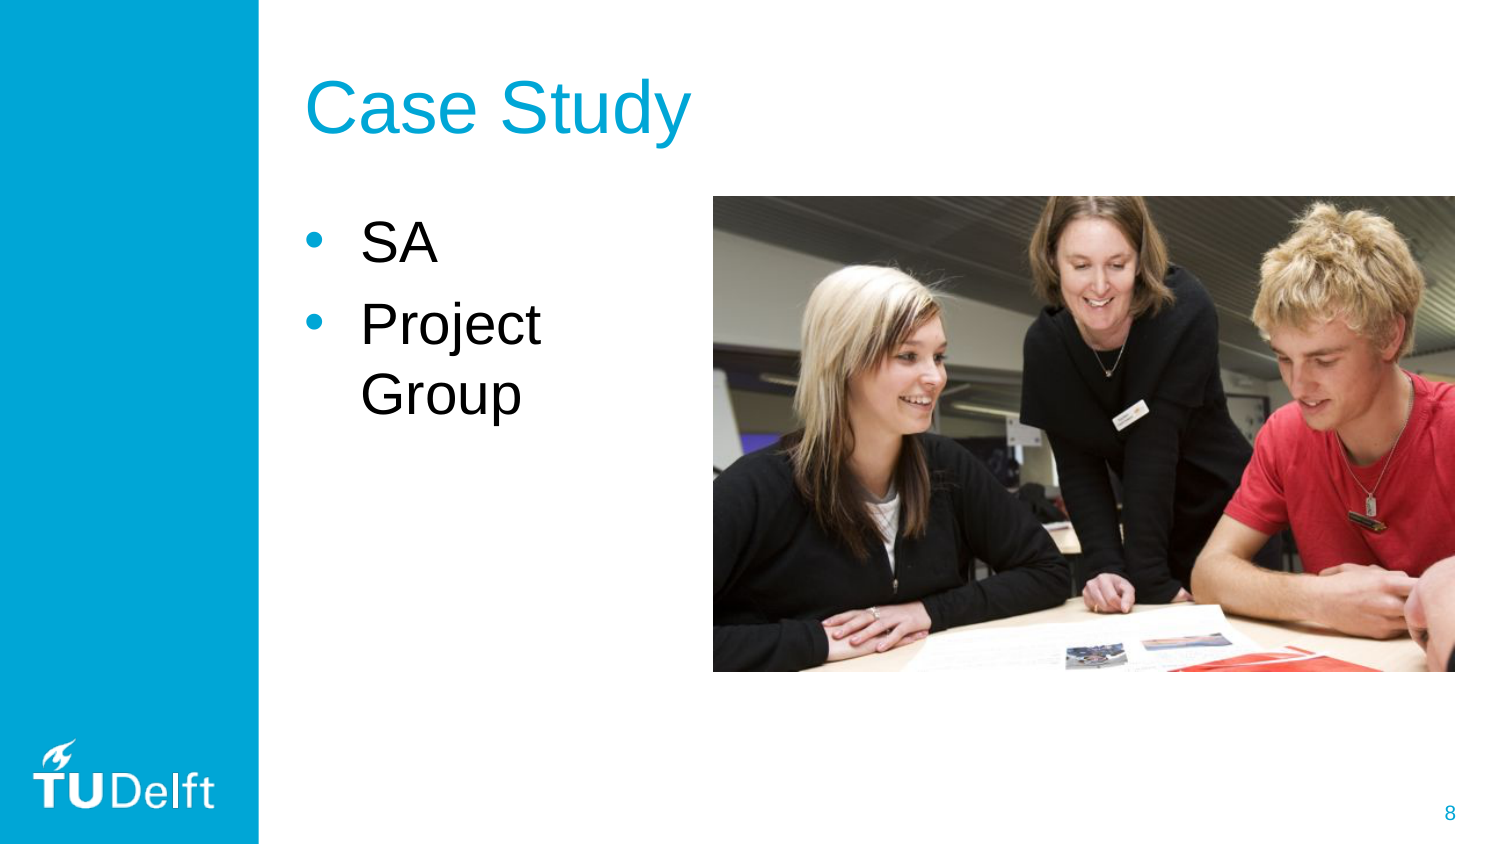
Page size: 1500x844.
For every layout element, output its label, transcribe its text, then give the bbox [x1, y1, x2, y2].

picture [713, 196, 1456, 672]
list SA Project Group [289, 196, 1455, 769]
title Case Study [289, 33, 1455, 175]
